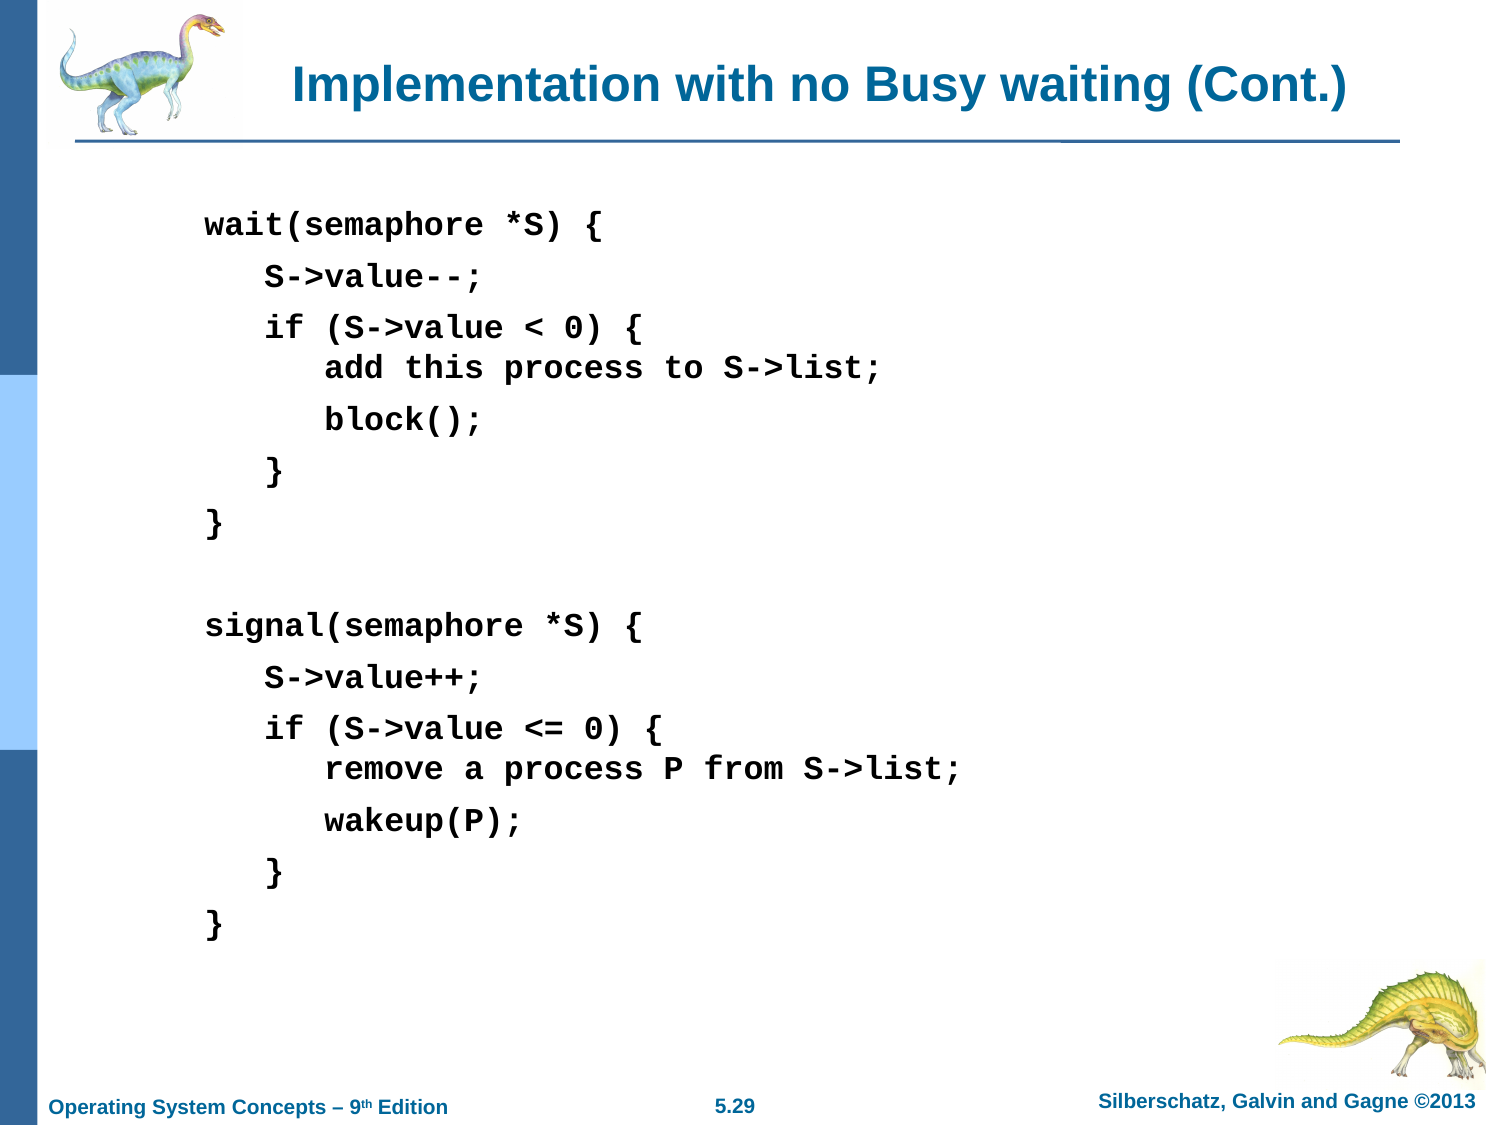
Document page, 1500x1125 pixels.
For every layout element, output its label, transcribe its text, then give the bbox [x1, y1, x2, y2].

picture [46, 0, 243, 149]
title Implementation with no Busy waiting (Cont.) [134, 23, 1500, 119]
picture [1275, 959, 1486, 1090]
list wait(semaphore *S) { S->value--; if (S->value < 0) { add this process to S->list; block(); } } signal(semaphore *S) { S->value++; if (S->value <= 0) { remove a process P from S->list; wakeup(P); } } [189, 147, 1194, 973]
